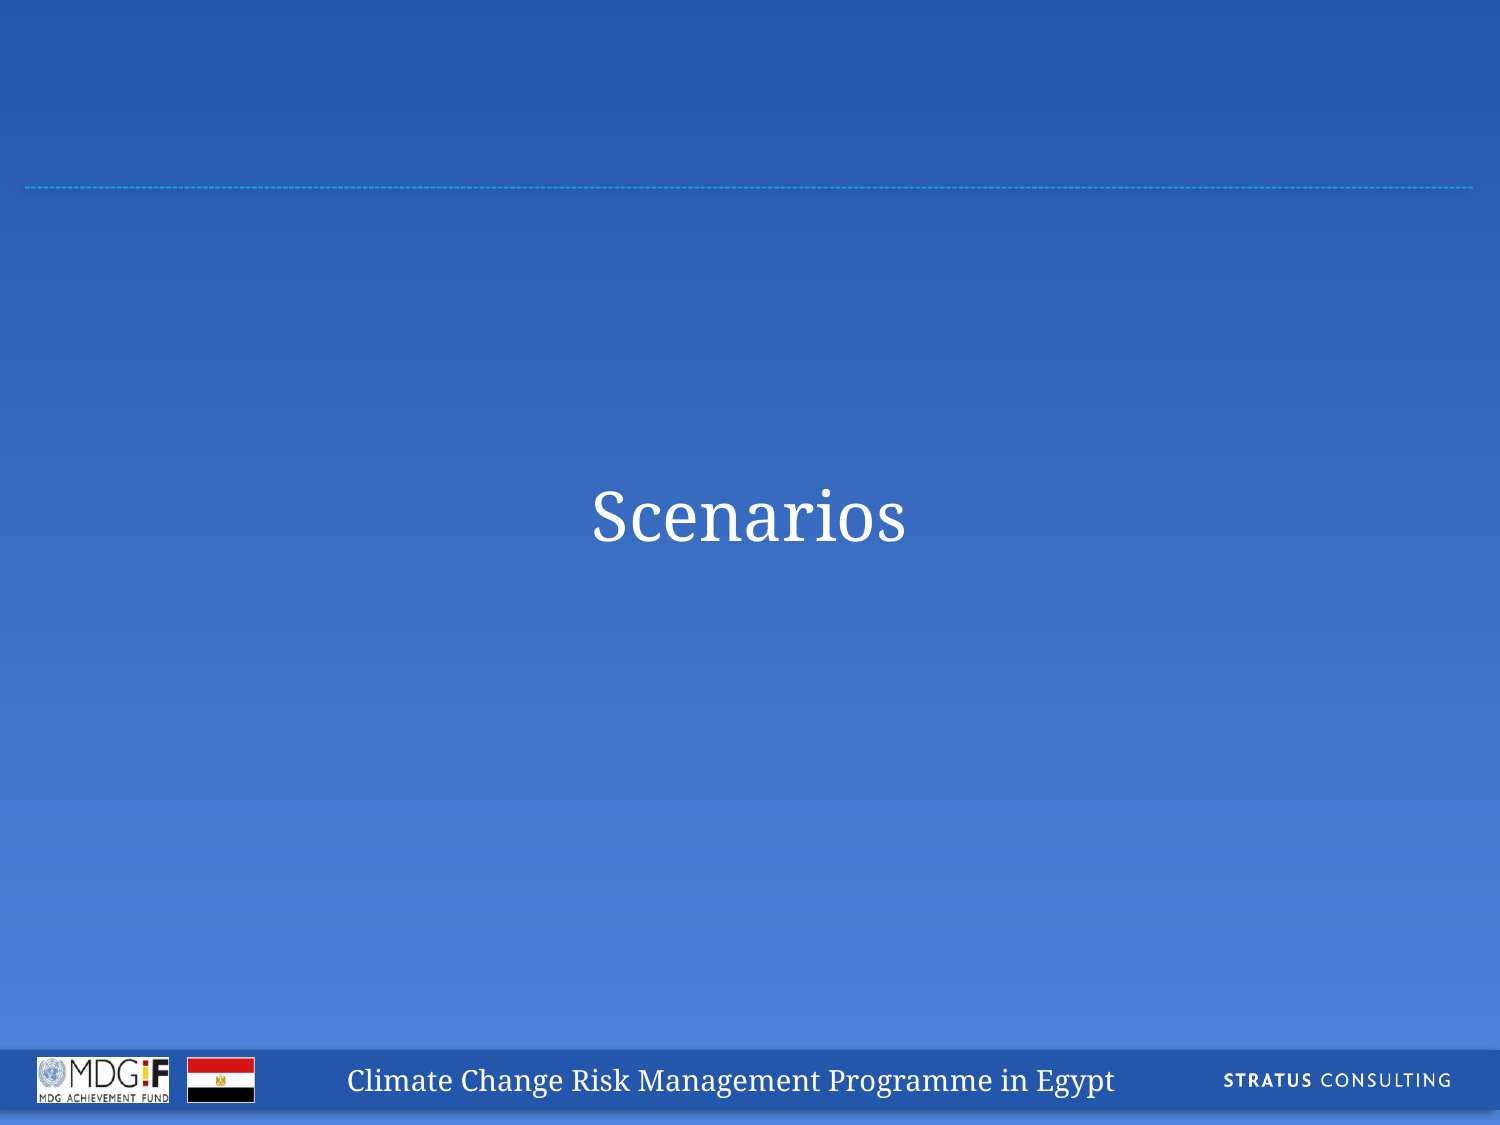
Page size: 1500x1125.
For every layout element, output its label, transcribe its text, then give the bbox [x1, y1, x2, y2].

title Scenarios [112, 375, 1388, 563]
picture [1224, 1073, 1450, 1087]
picture [37, 1057, 169, 1103]
picture [187, 1057, 255, 1103]
